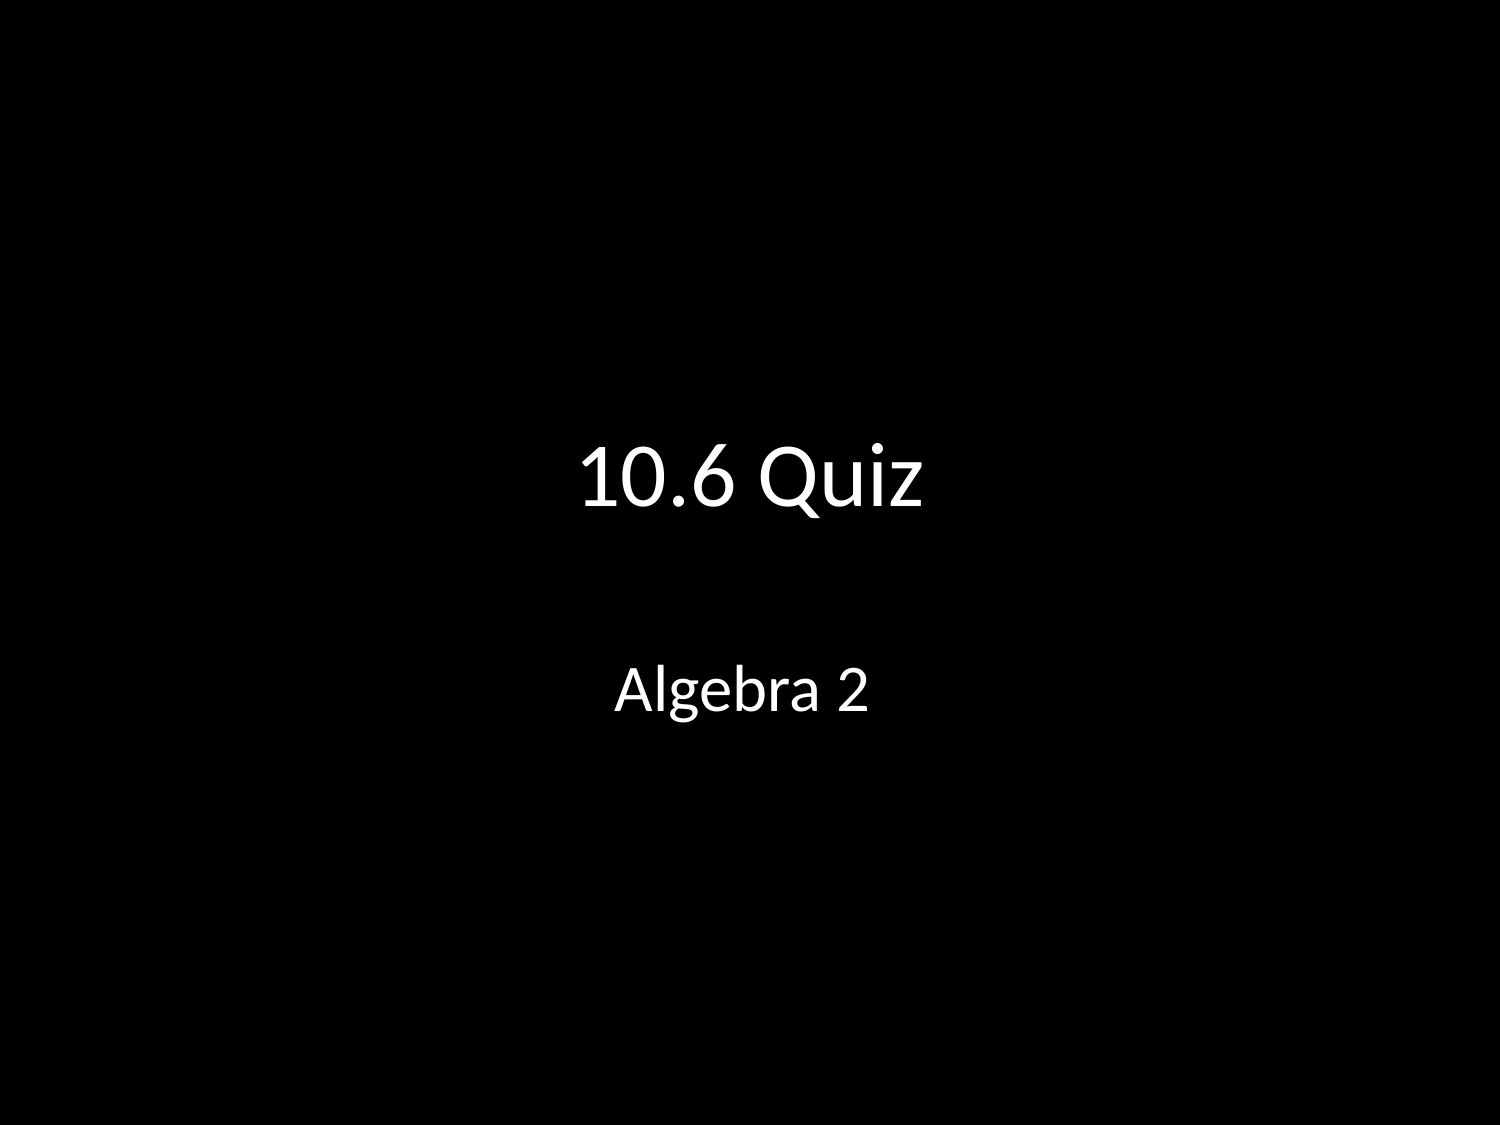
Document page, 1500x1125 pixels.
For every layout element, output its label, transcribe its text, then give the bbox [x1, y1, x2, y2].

subtitle Algebra 2 [225, 637, 1275, 925]
title 10.6 Quiz [112, 349, 1388, 591]
